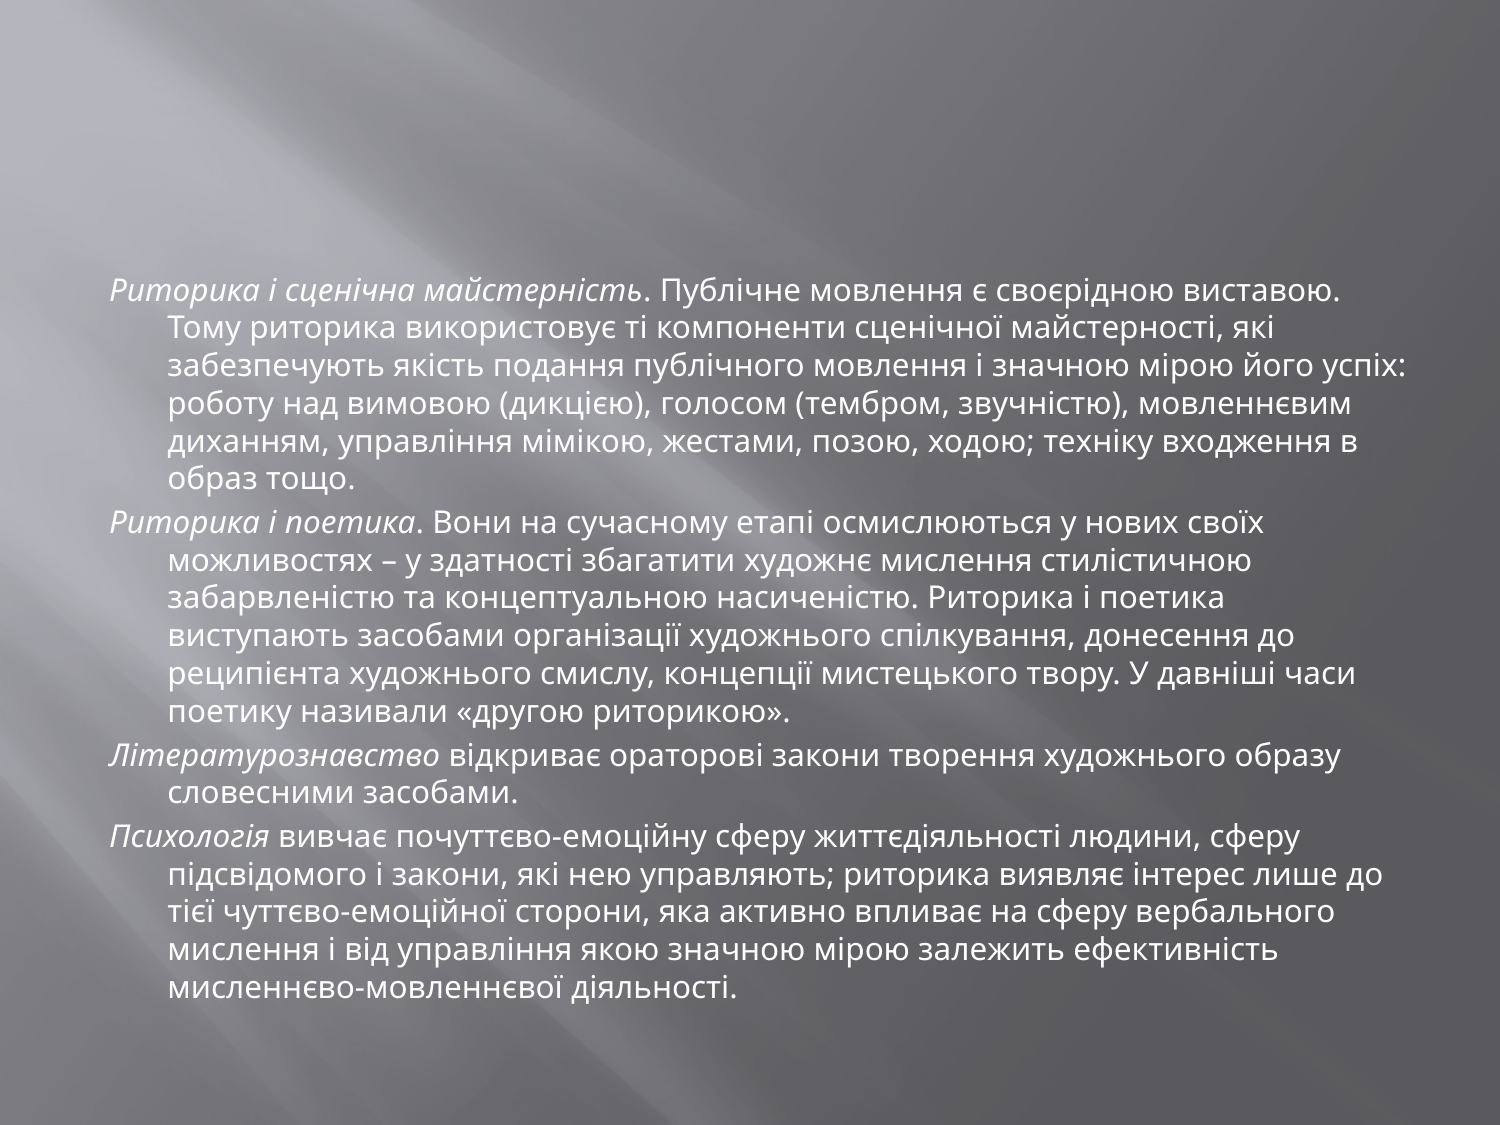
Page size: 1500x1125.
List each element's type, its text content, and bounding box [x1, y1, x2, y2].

list Риторика і сценічна майстерність. Публічне мовлення є своєрідною виставою. Тому риторика використовує ті компоненти сценічної майстерності, які забезпечують якість подання публічного мовлення і значною мірою його успіх: роботу над вимовою (дикцією), голосом (тембром, звучністю), мовленнєвим диханням, управління мімікою, жестами, позою, ходою; техніку входження в образ тощо. Риторика і поетика. Вони на сучасному етапі осмислюються у нових своїх можливостях – у здатності збагатити художнє мислення стилістичною забарвленістю та концептуальною насиченістю. Риторика і поетика виступають засобами організації художнього спілкування, донесення до реципієнта художнього смислу, концепції мистецького твору. У давніші часи поетику називали «другою риторикою». Літературознавство відкриває ораторові закони творення художнього образу словесними засобами. Психологія вивчає почуттєво-емоційну сферу життєдіяльності людини, сферу підсвідомого і закони, які нею управляють; риторика виявляє інтерес лише до тієї чуттєво-емоційної сторони, яка активно впливає на сферу вербального мислення і від управління якою значною мірою залежить ефективність мисленнєво-мовленнєвої діяльності. [75, 262, 1425, 1035]
